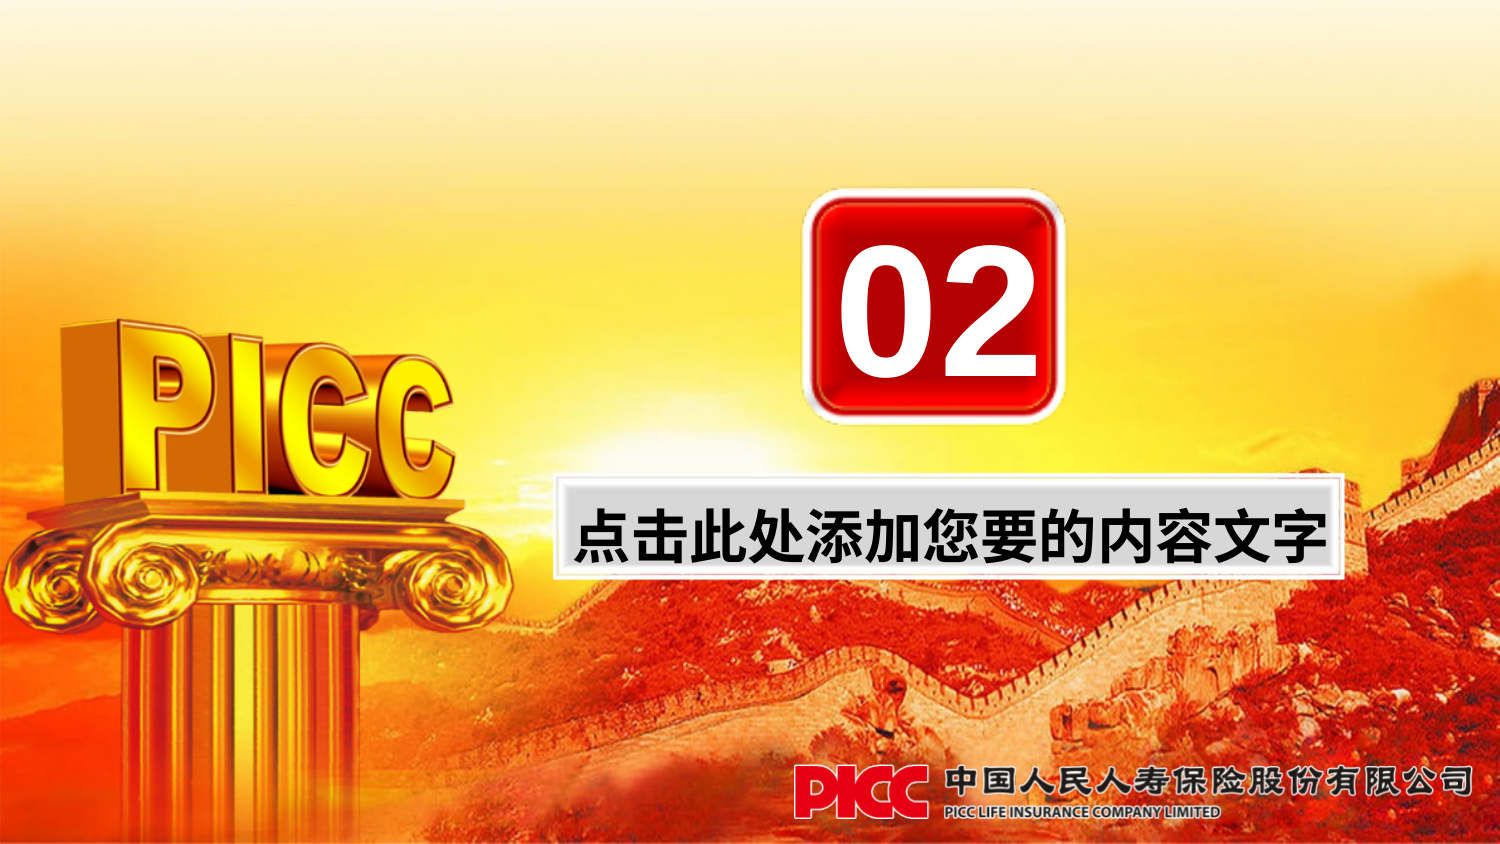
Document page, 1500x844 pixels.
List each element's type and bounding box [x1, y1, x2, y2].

picture [0, 0, 1500, 844]
text_box [551, 471, 1346, 581]
text_box [797, 183, 1070, 429]
